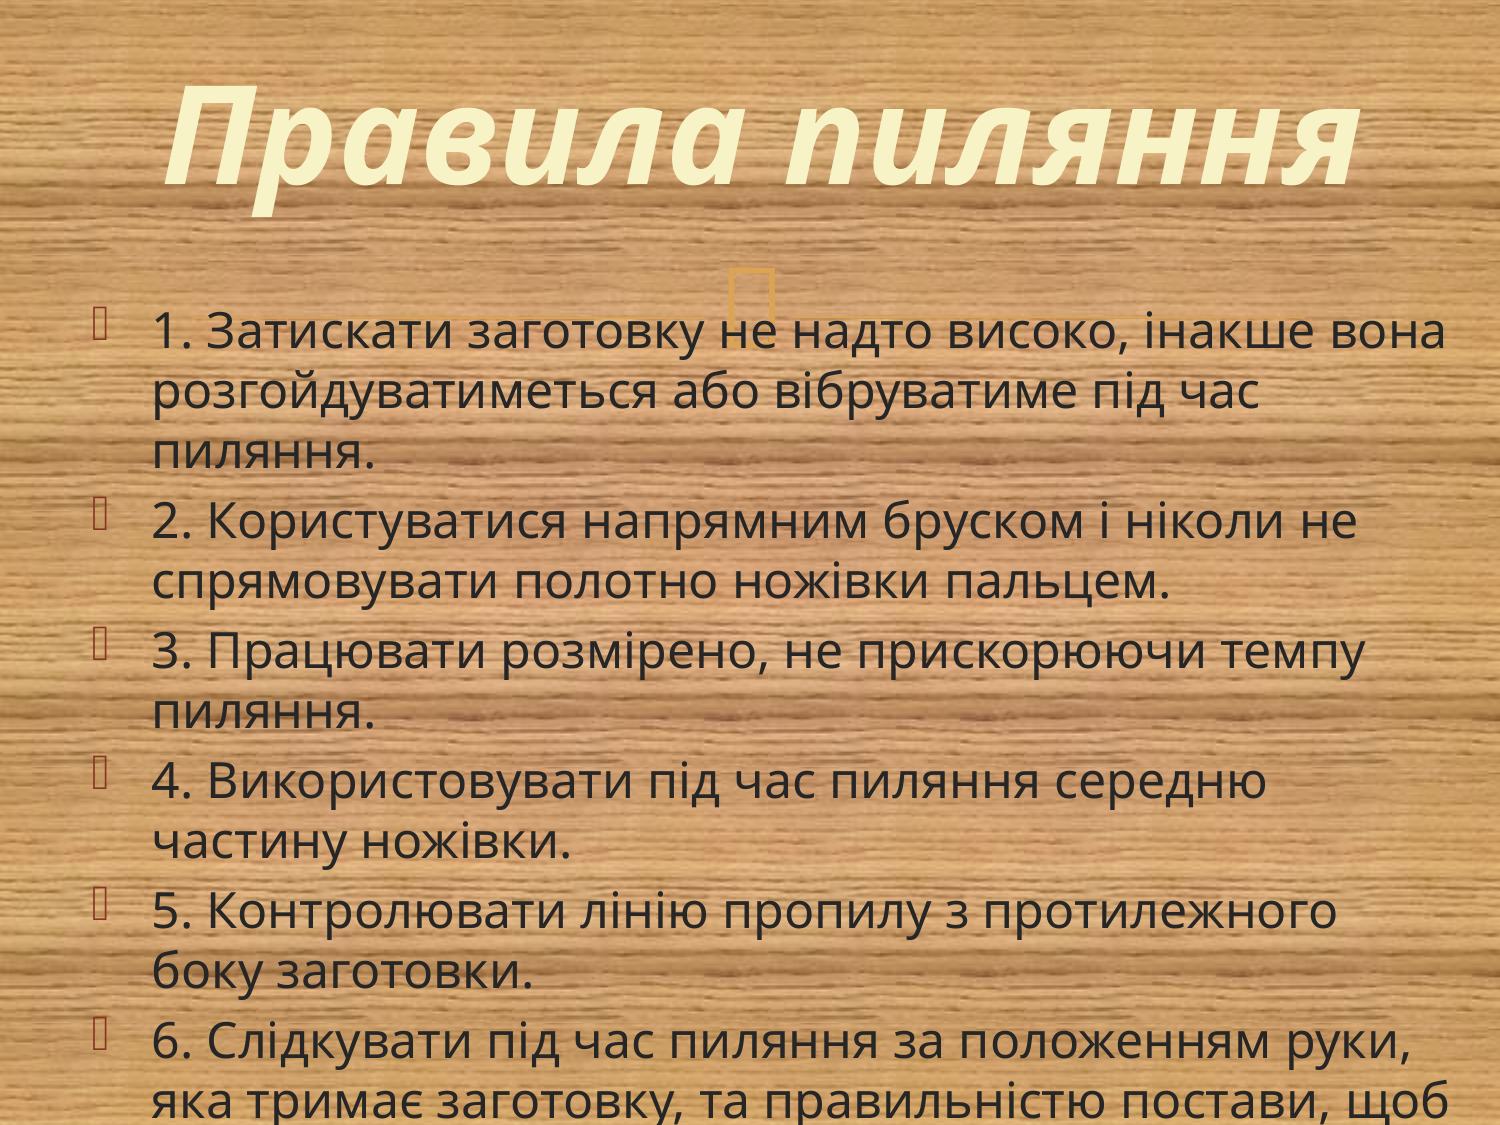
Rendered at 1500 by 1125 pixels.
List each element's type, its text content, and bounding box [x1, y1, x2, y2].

title Правила пиляння [112, 42, 1385, 216]
list 1. Затискати заготовку не надто високо, інакше вона розгойдувати­меться або вібруватиме під час пиляння. 2. Користуватися напрямним бруском і ніколи не спрямовувати по­лотно ножівки пальцем. 3. Працювати розмірено, не прискорюючи темпу пиляння. 4. Використовувати під час пиляння середню частину ножівки. 5. Контролювати лінію пропилу з протилежного боку заготовки. 6. Слідкувати під час пиляння за положенням руки, яка тримає заготовку, та правильністю постави, щоб не травмуватися та не за­шкодити здоров'ю. [76, 290, 1471, 1005]
